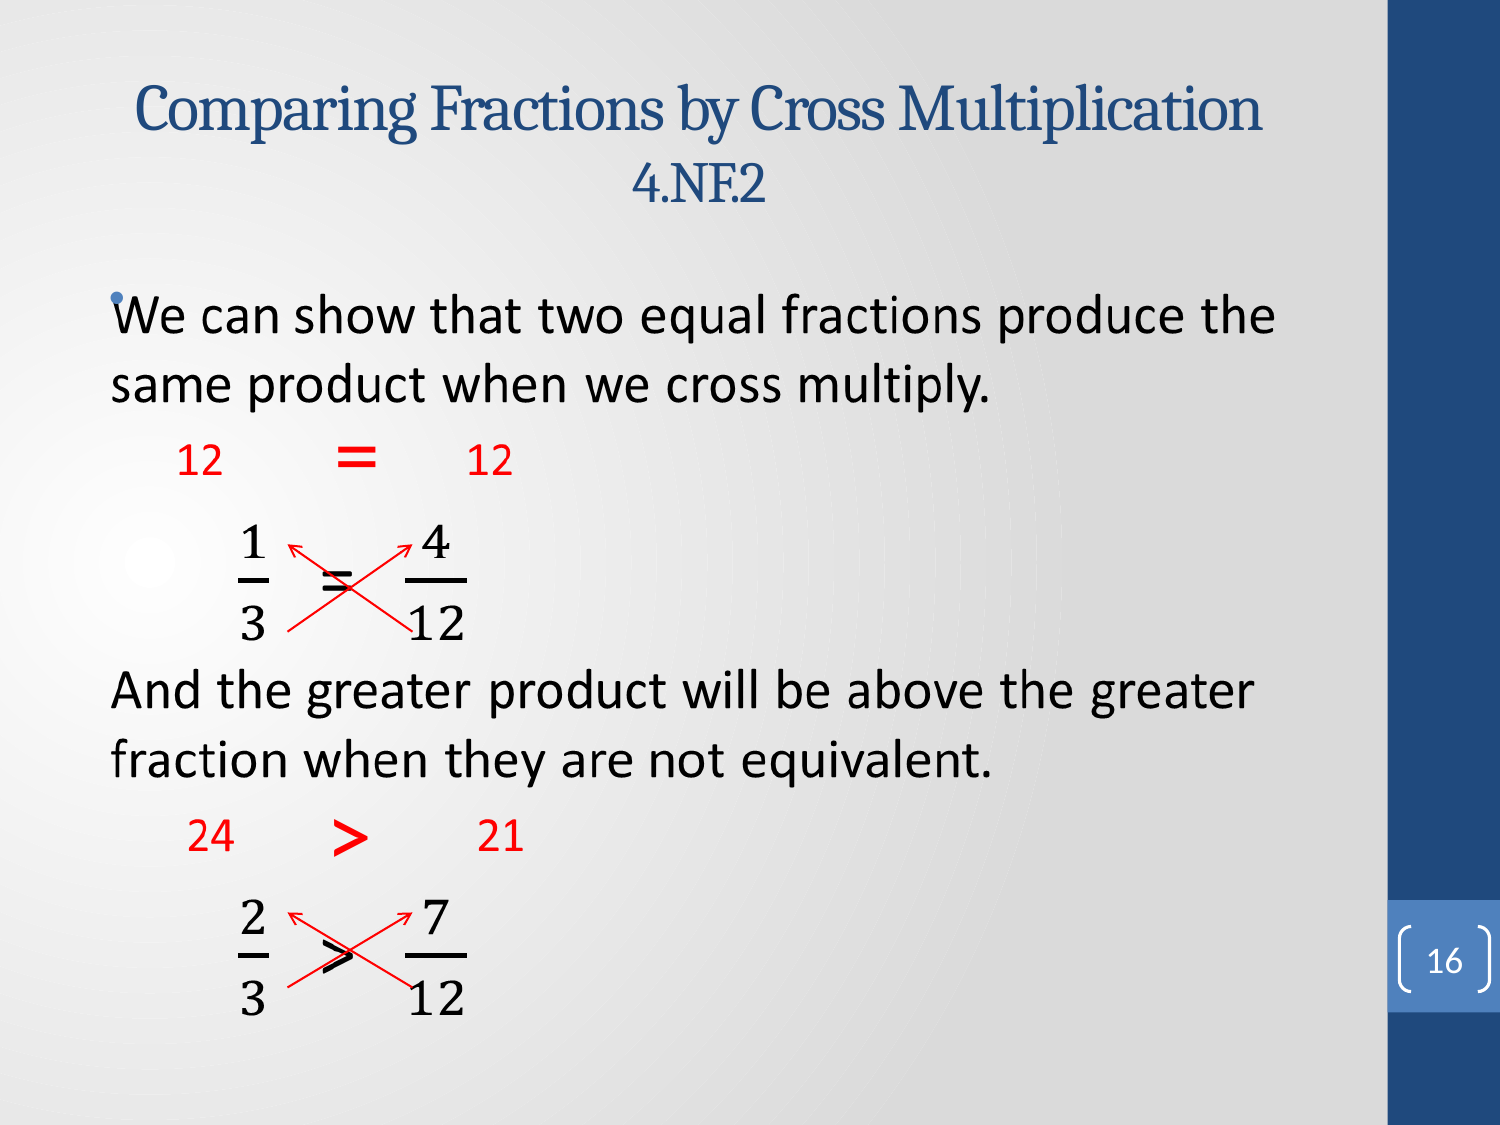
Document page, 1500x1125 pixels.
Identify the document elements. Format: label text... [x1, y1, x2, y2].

text_box > [312, 768, 388, 894]
list [75, 262, 1325, 1050]
title Comparing Fractions by Cross Multiplication 4.NF.2 [75, 45, 1325, 233]
slide_number 16 [1397, 924, 1492, 994]
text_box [286, 911, 413, 988]
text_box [286, 543, 413, 633]
text_box = [319, 386, 396, 512]
